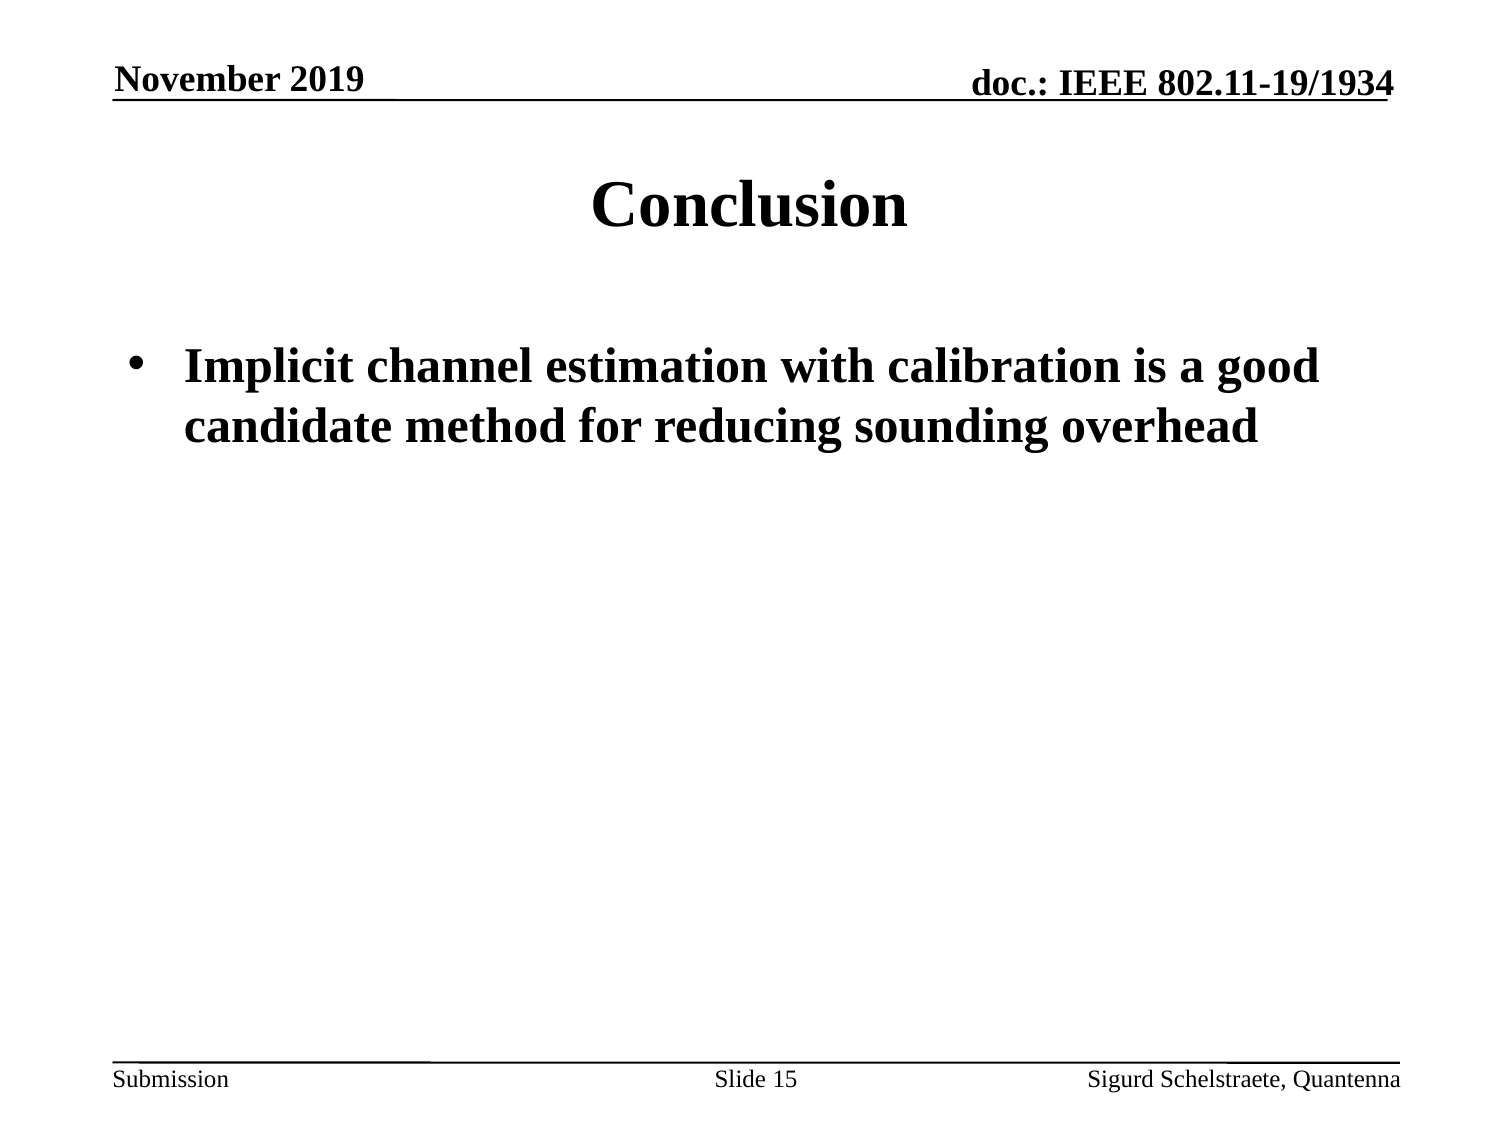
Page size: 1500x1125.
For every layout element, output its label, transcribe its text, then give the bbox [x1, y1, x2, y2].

footer Sigurd Schelstraete, Quantenna [878, 1061, 1402, 1093]
list Implicit channel estimation with calibration is a good candidate method for reducing sounding overhead [112, 324, 1388, 1000]
title Conclusion [112, 112, 1388, 288]
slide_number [114, 54, 423, 100]
slide_number Slide 15 [712, 1061, 800, 1123]
